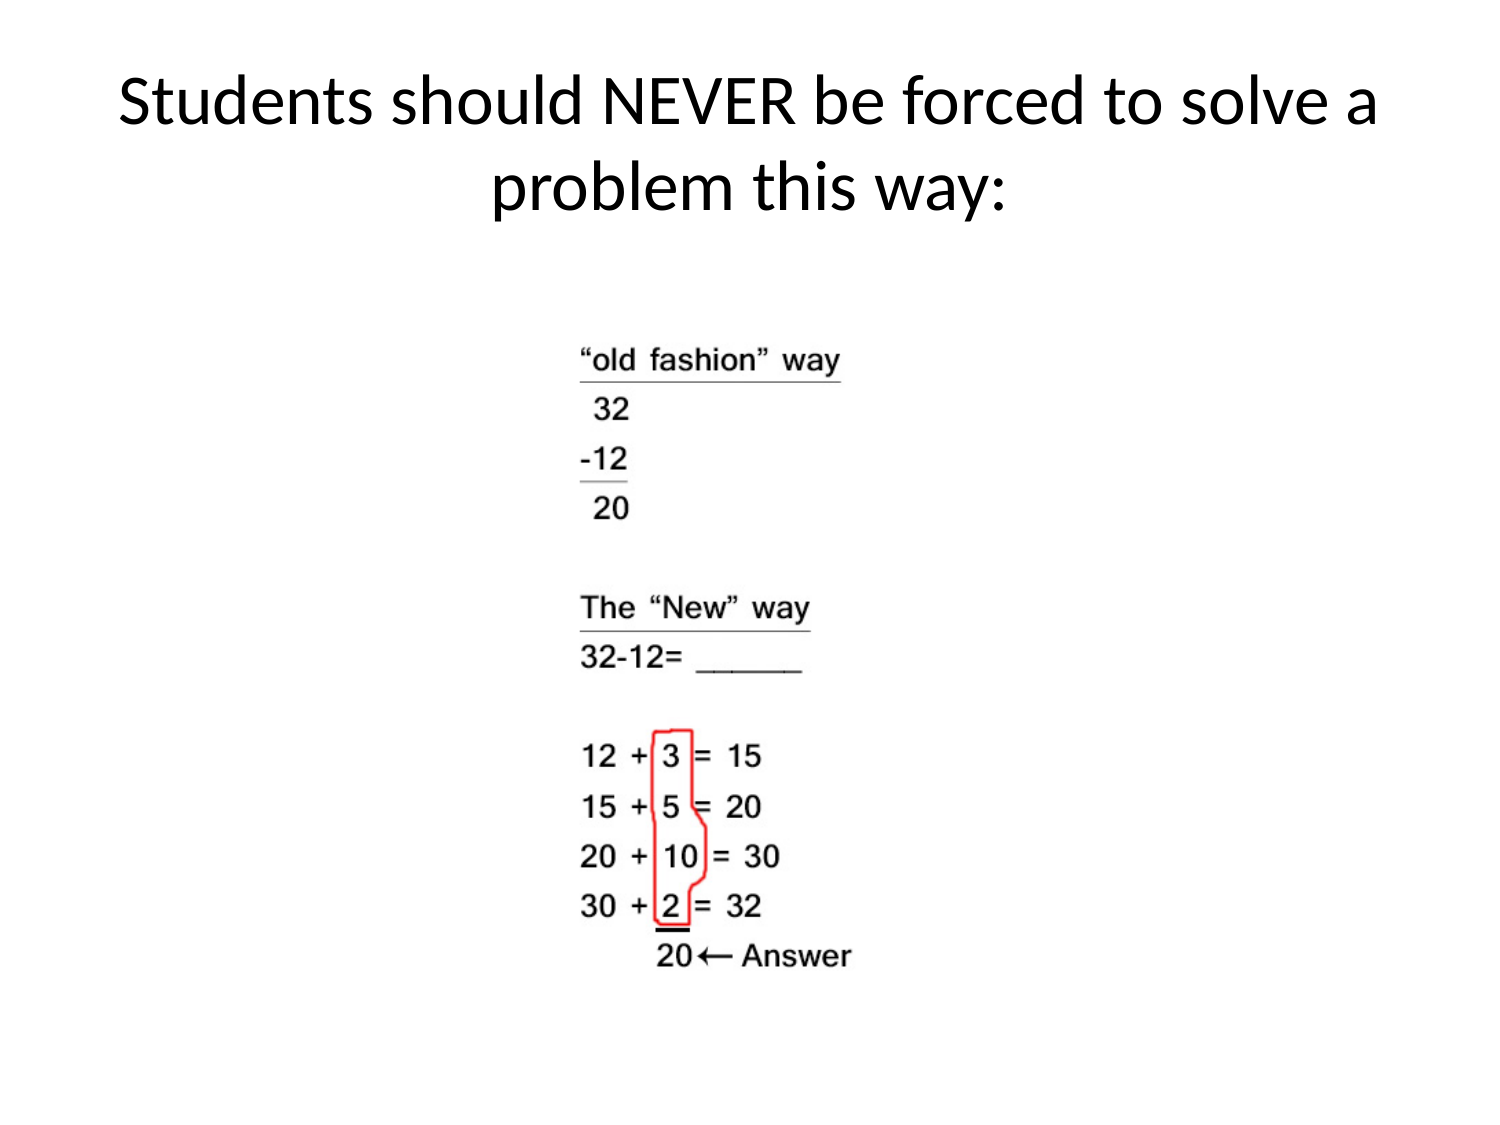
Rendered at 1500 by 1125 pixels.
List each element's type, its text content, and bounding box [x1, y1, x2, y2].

title Students should NEVER be forced to solve a problem this way: [75, 45, 1425, 233]
picture [524, 299, 902, 1052]
